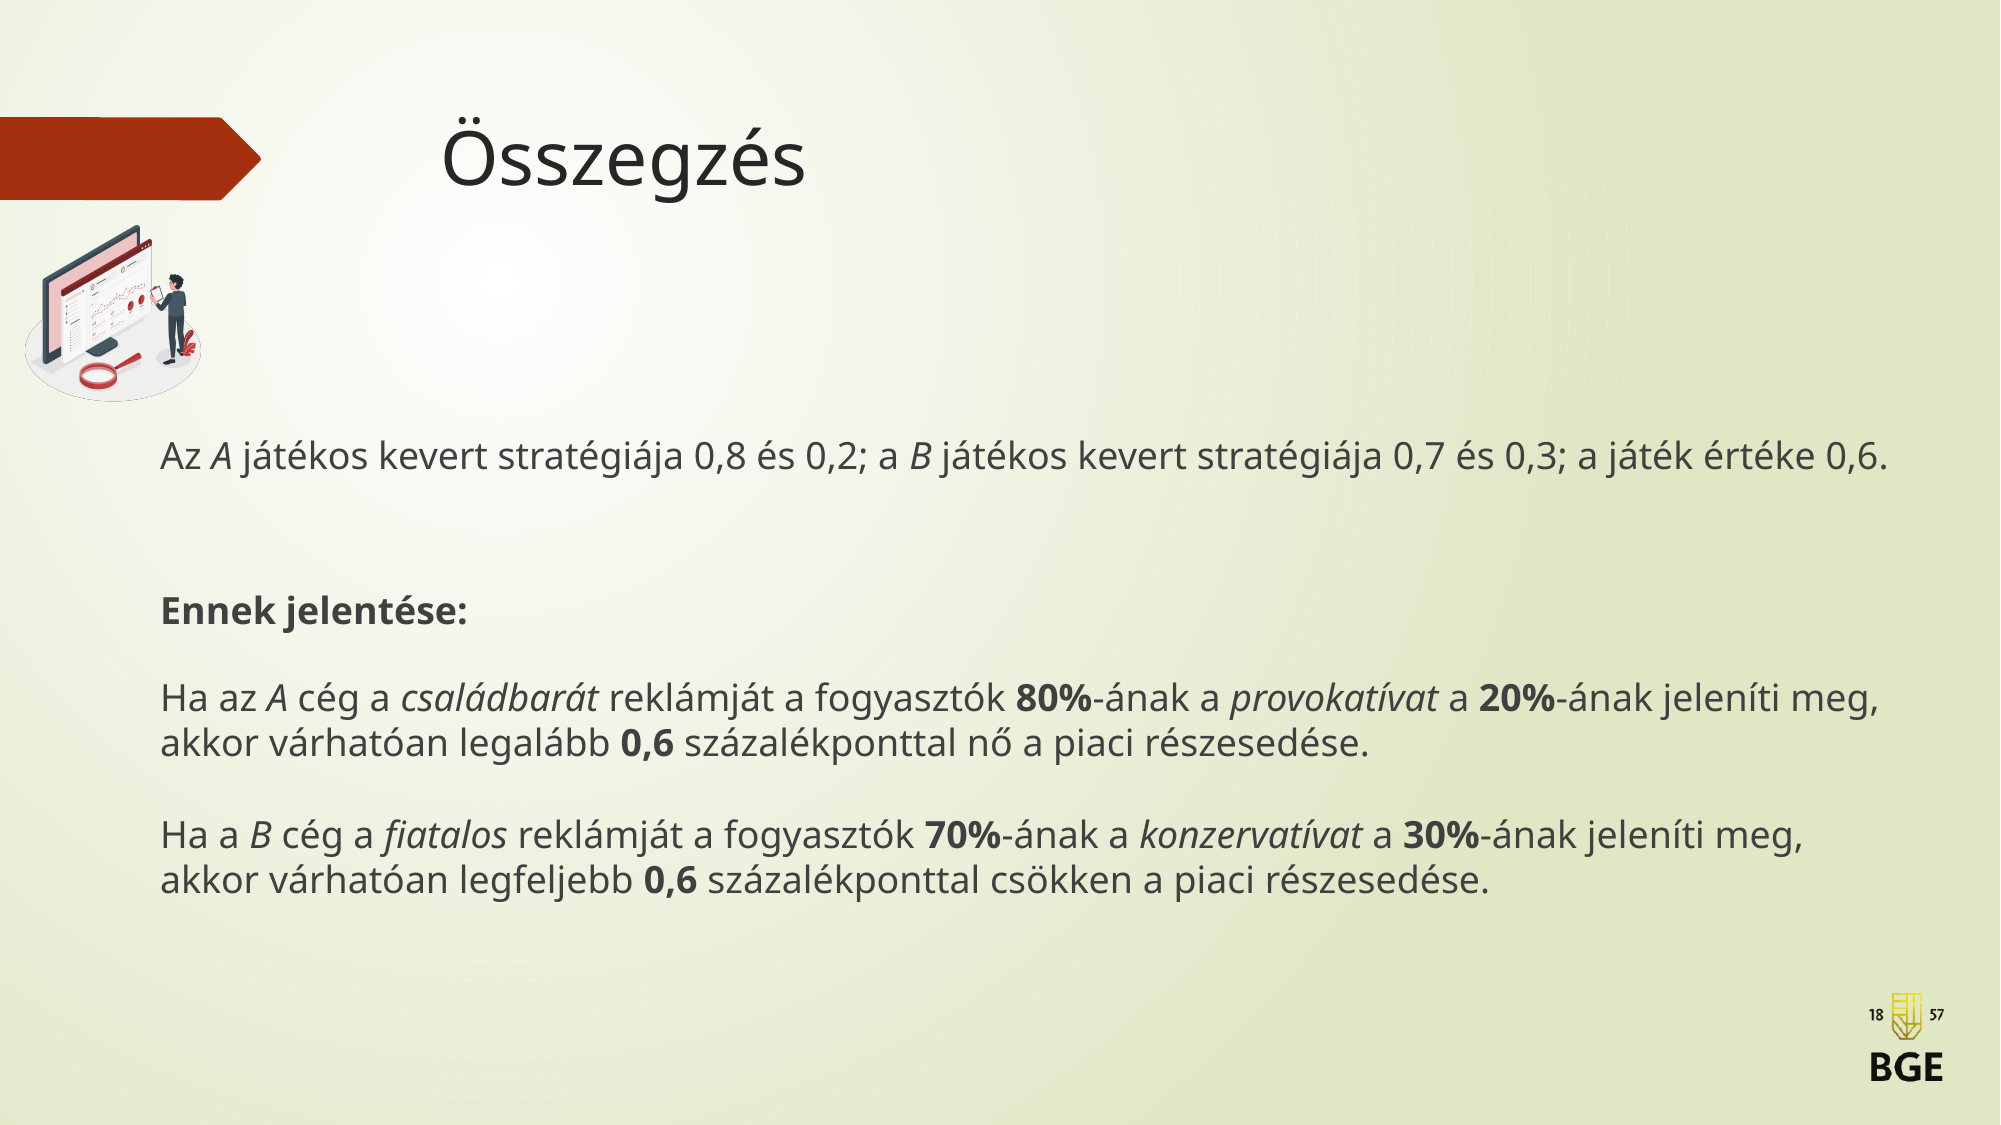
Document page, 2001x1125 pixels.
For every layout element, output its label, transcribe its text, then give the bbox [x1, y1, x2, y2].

list Ha a B cég a fiatalos reklámját a fogyasztók 70%-ának a konzervatívat a 30%-ának jeleníti meg, akkor várhatóan legfeljebb 0,6 százalékponttal csökken a piaci részesedése. [145, 803, 1888, 926]
picture [1853, 984, 1958, 1090]
text_box Az A játékos kevert stratégiája 0,8 és 0,2; a B játékos kevert stratégiája 0,7 és 0,3; a játék értéke 0,6. [145, 424, 1932, 545]
text_box Ha az A cég a családbarát reklámját a fogyasztók 80%-ának a provokatívat a 20%-ának jeleníti meg, akkor várhatóan legalább 0,6 százalékponttal nő a piaci részesedése. [145, 700, 1932, 787]
picture [17, 217, 208, 408]
title Összegzés [425, 102, 1888, 313]
text_box Ennek jelentése: [145, 579, 1932, 700]
